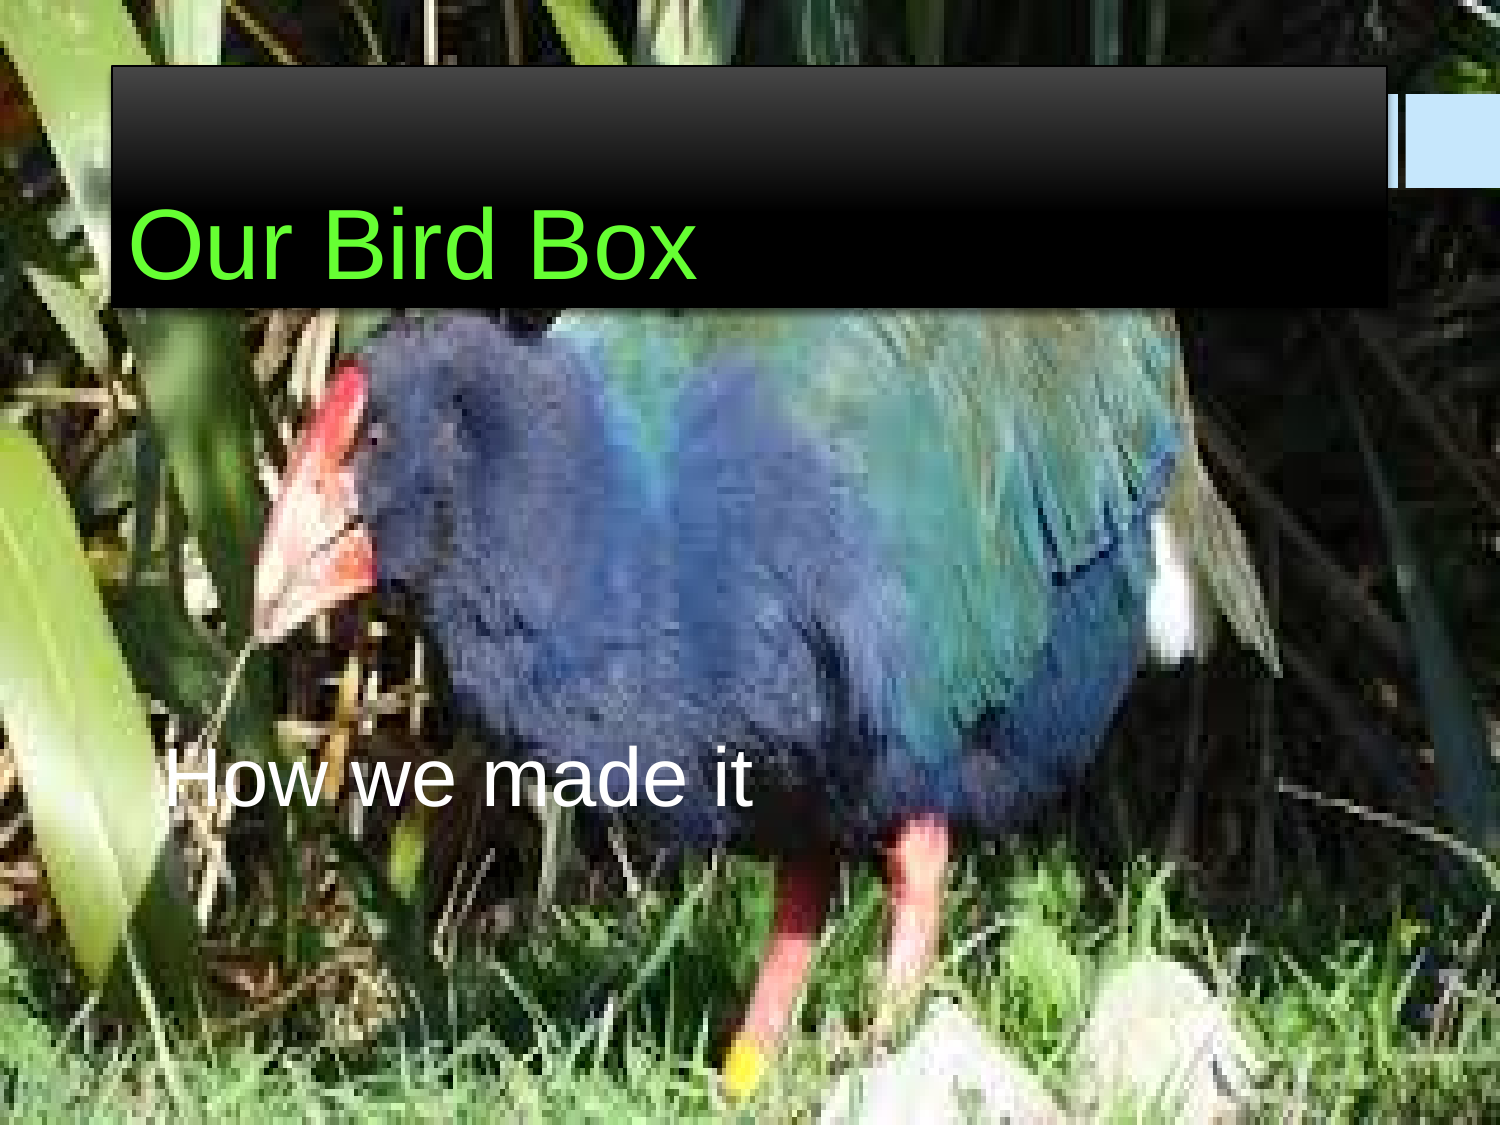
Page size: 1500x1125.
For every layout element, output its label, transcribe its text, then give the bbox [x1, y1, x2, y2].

title Our Bird Box [111, 65, 1388, 308]
subtitle How we made it [147, 716, 1348, 904]
picture [0, 0, 1500, 1125]
